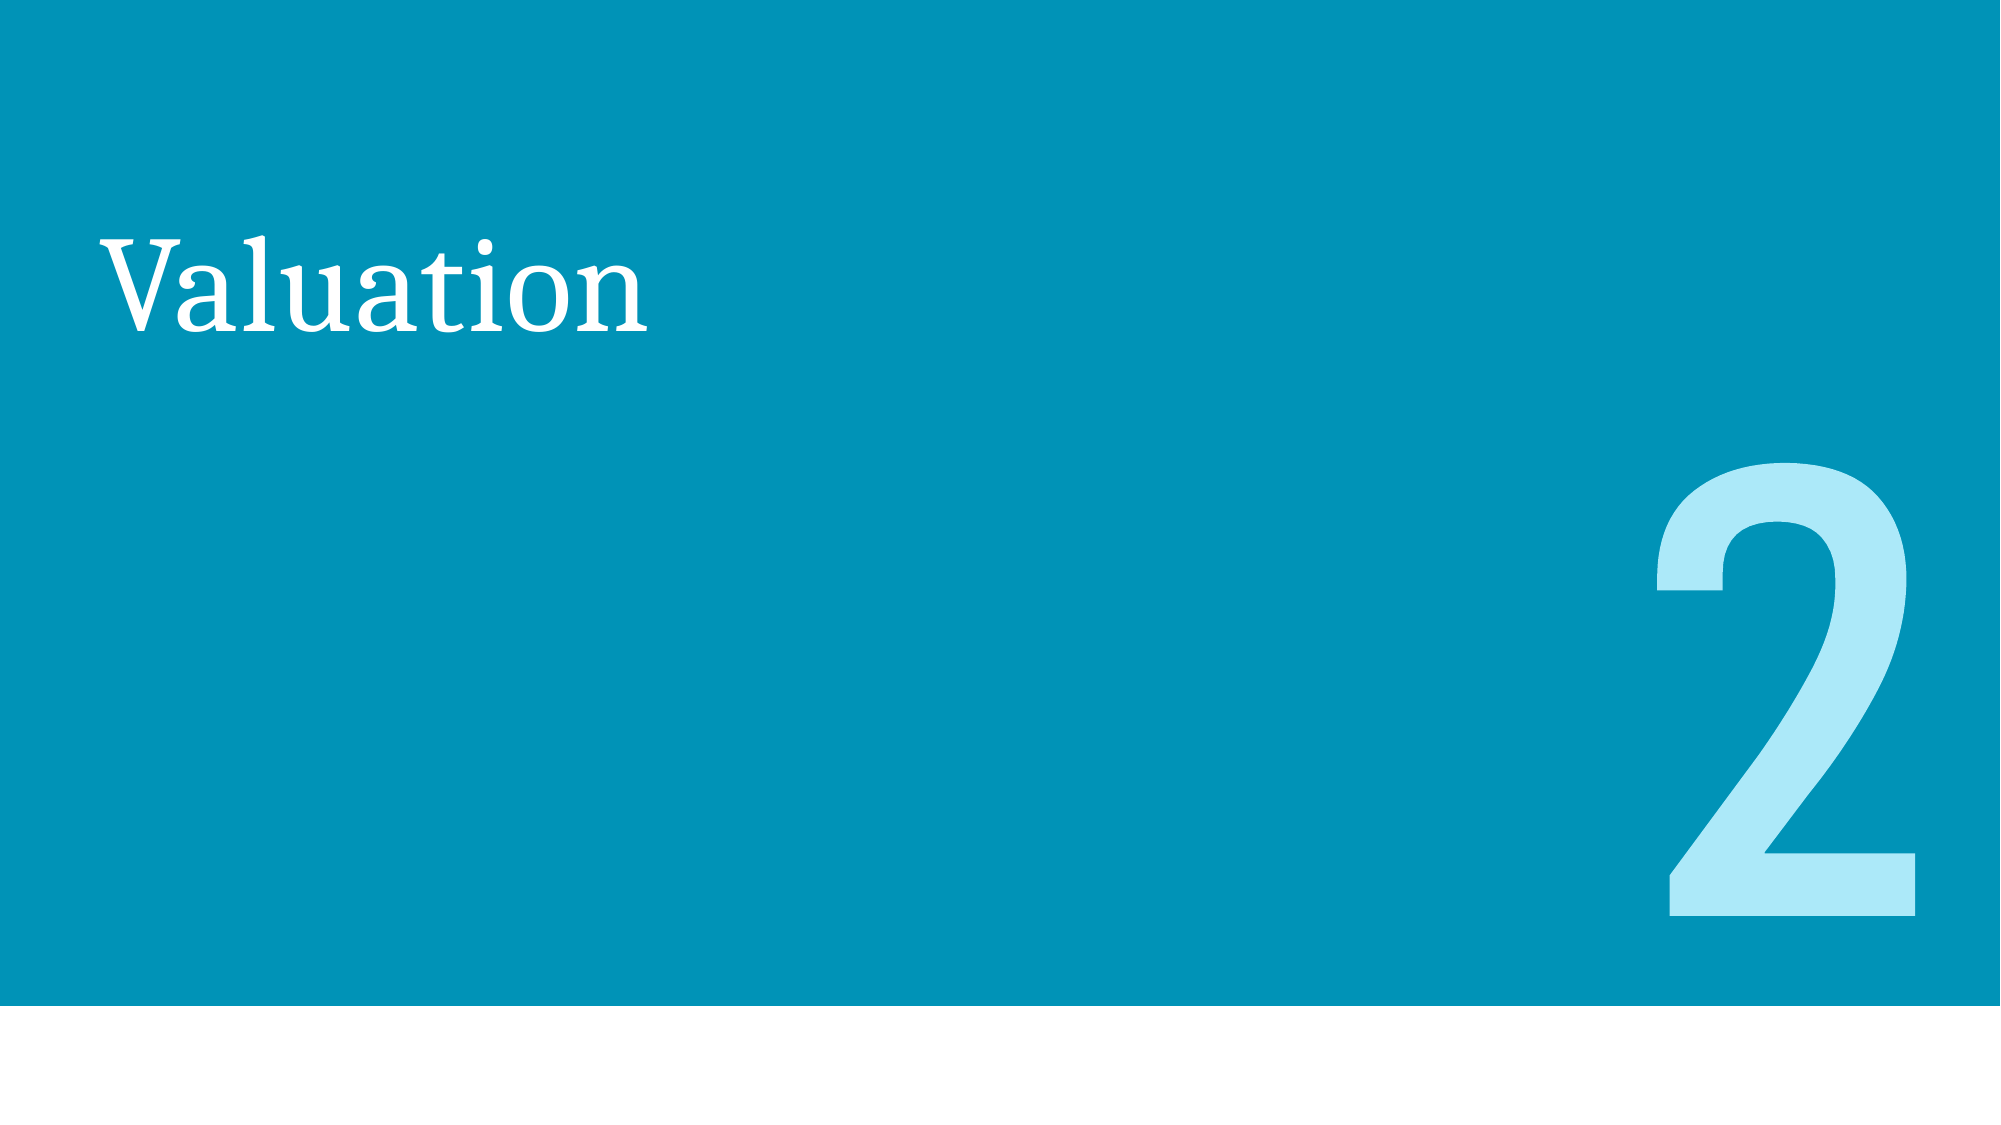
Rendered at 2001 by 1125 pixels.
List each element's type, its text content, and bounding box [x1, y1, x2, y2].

title Valuation [97, 191, 681, 382]
text_box [1657, 462, 1916, 916]
